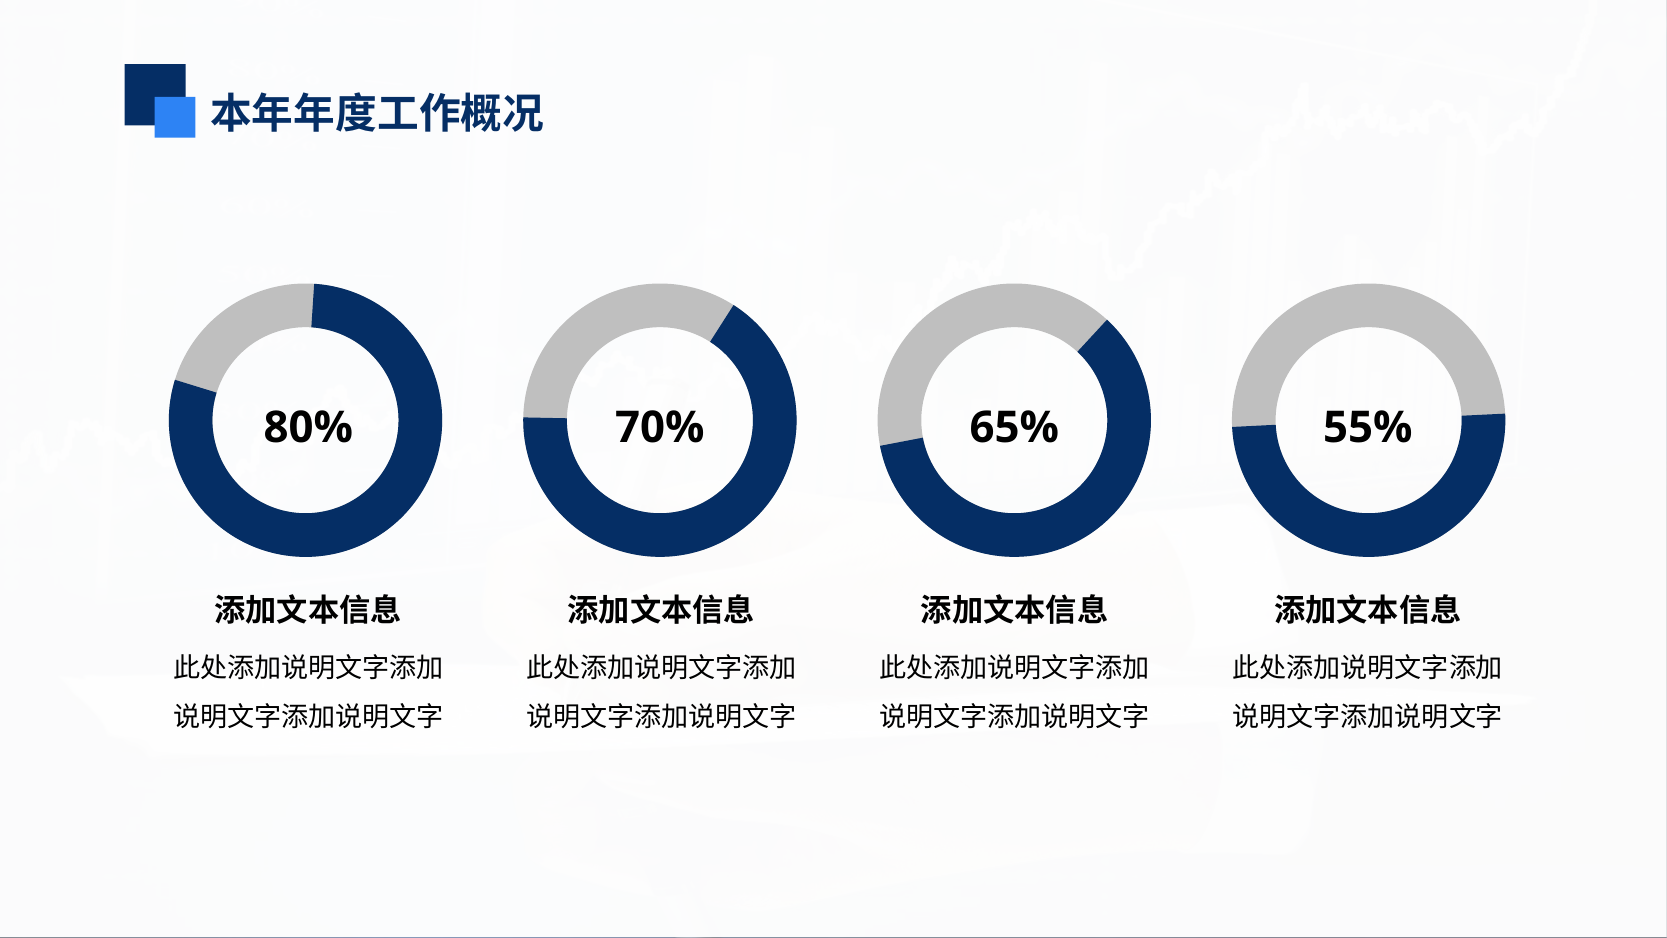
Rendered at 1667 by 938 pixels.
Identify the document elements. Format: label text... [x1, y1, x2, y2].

text_box [153, 95, 197, 140]
text_box 添加文本信息 此处添加说明文字添加说明文字添加说明文字 [854, 581, 1175, 767]
text_box 添加文本信息 此处添加说明文字添加说明文字添加说明文字 [501, 581, 822, 767]
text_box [1231, 283, 1506, 558]
text_box [123, 62, 188, 127]
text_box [522, 283, 797, 558]
text_box 本年年度工作概况 [195, 78, 574, 144]
text_box 添加文本信息 此处添加说明文字添加说明文字添加说明文字 [148, 581, 469, 767]
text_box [877, 283, 1152, 558]
text_box 添加文本信息 此处添加说明文字添加说明文字添加说明文字 [1207, 581, 1528, 767]
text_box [168, 283, 443, 558]
